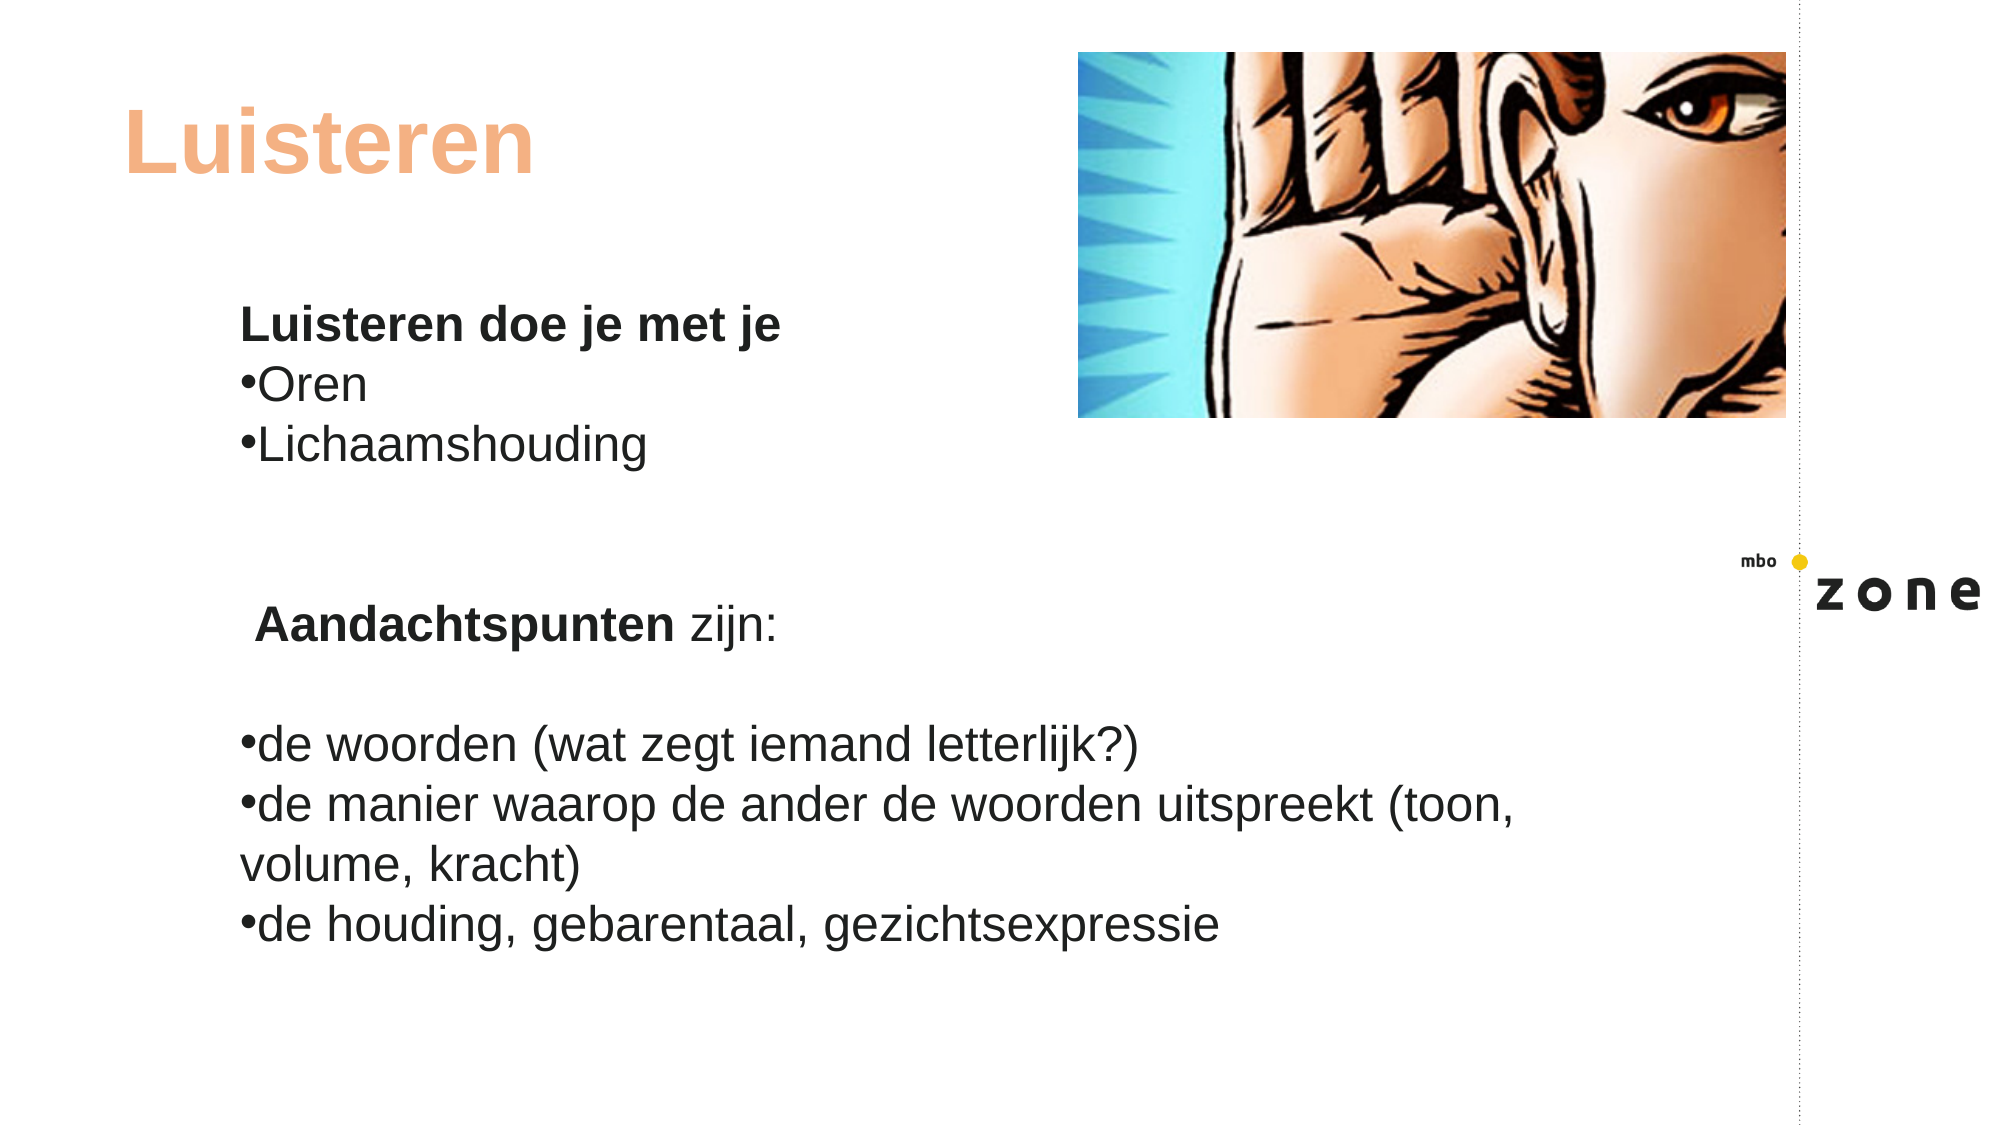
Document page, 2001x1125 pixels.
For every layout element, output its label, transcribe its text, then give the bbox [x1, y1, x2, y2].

list Luisteren doe je met je Oren Lichaamshouding Aandachtspunten zijn: de woorden (wat zegt iemand letterlijk?) de manier waarop de ander de woorden uitspreekt (toon, volume, kracht) de houding, gebarentaal, gezichtsexpressie [239, 291, 1643, 1005]
title Luisteren [124, 94, 1078, 272]
picture [1078, 0, 2001, 1125]
text_box [500, 441, 1500, 502]
